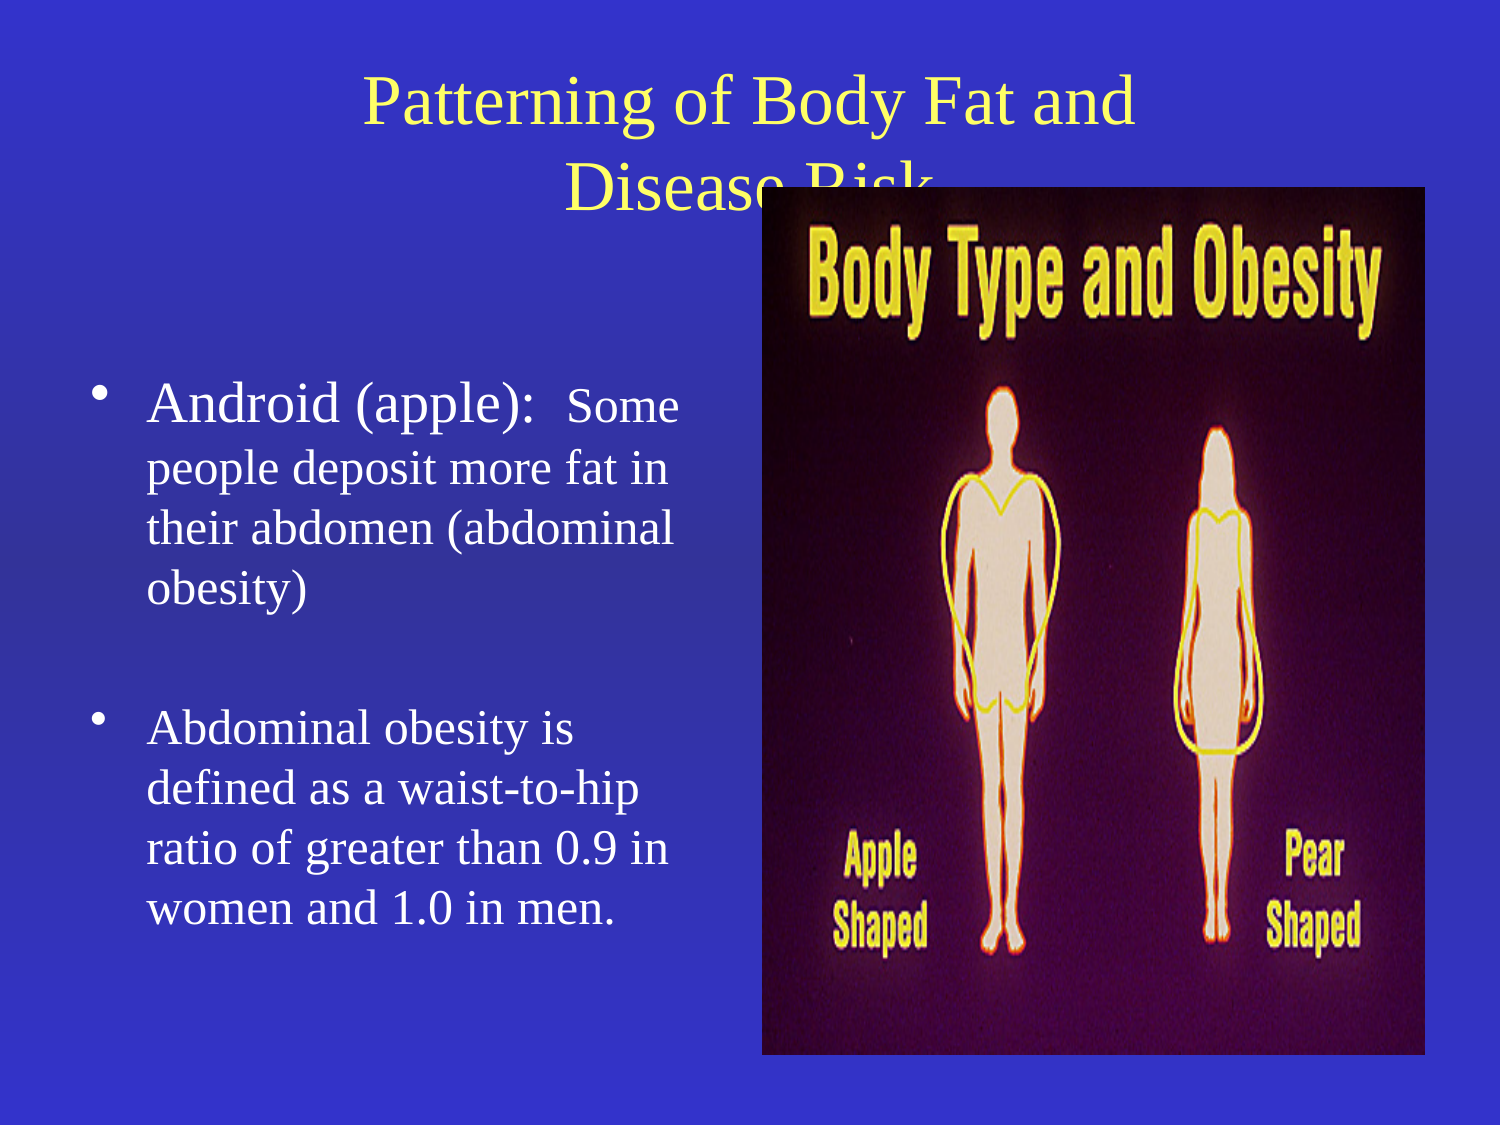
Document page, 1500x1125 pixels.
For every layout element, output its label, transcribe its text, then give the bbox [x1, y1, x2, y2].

title Patterning of Body Fat and Disease Risk [74, 44, 1426, 233]
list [762, 187, 1426, 1055]
list Android (apple): Some people deposit more fat in their abdomen (abdominal obesity) Abdominal obesity is defined as a waist-to-hip ratio of greater than 0.9 in women and 1.0 in men. [74, 356, 738, 1006]
